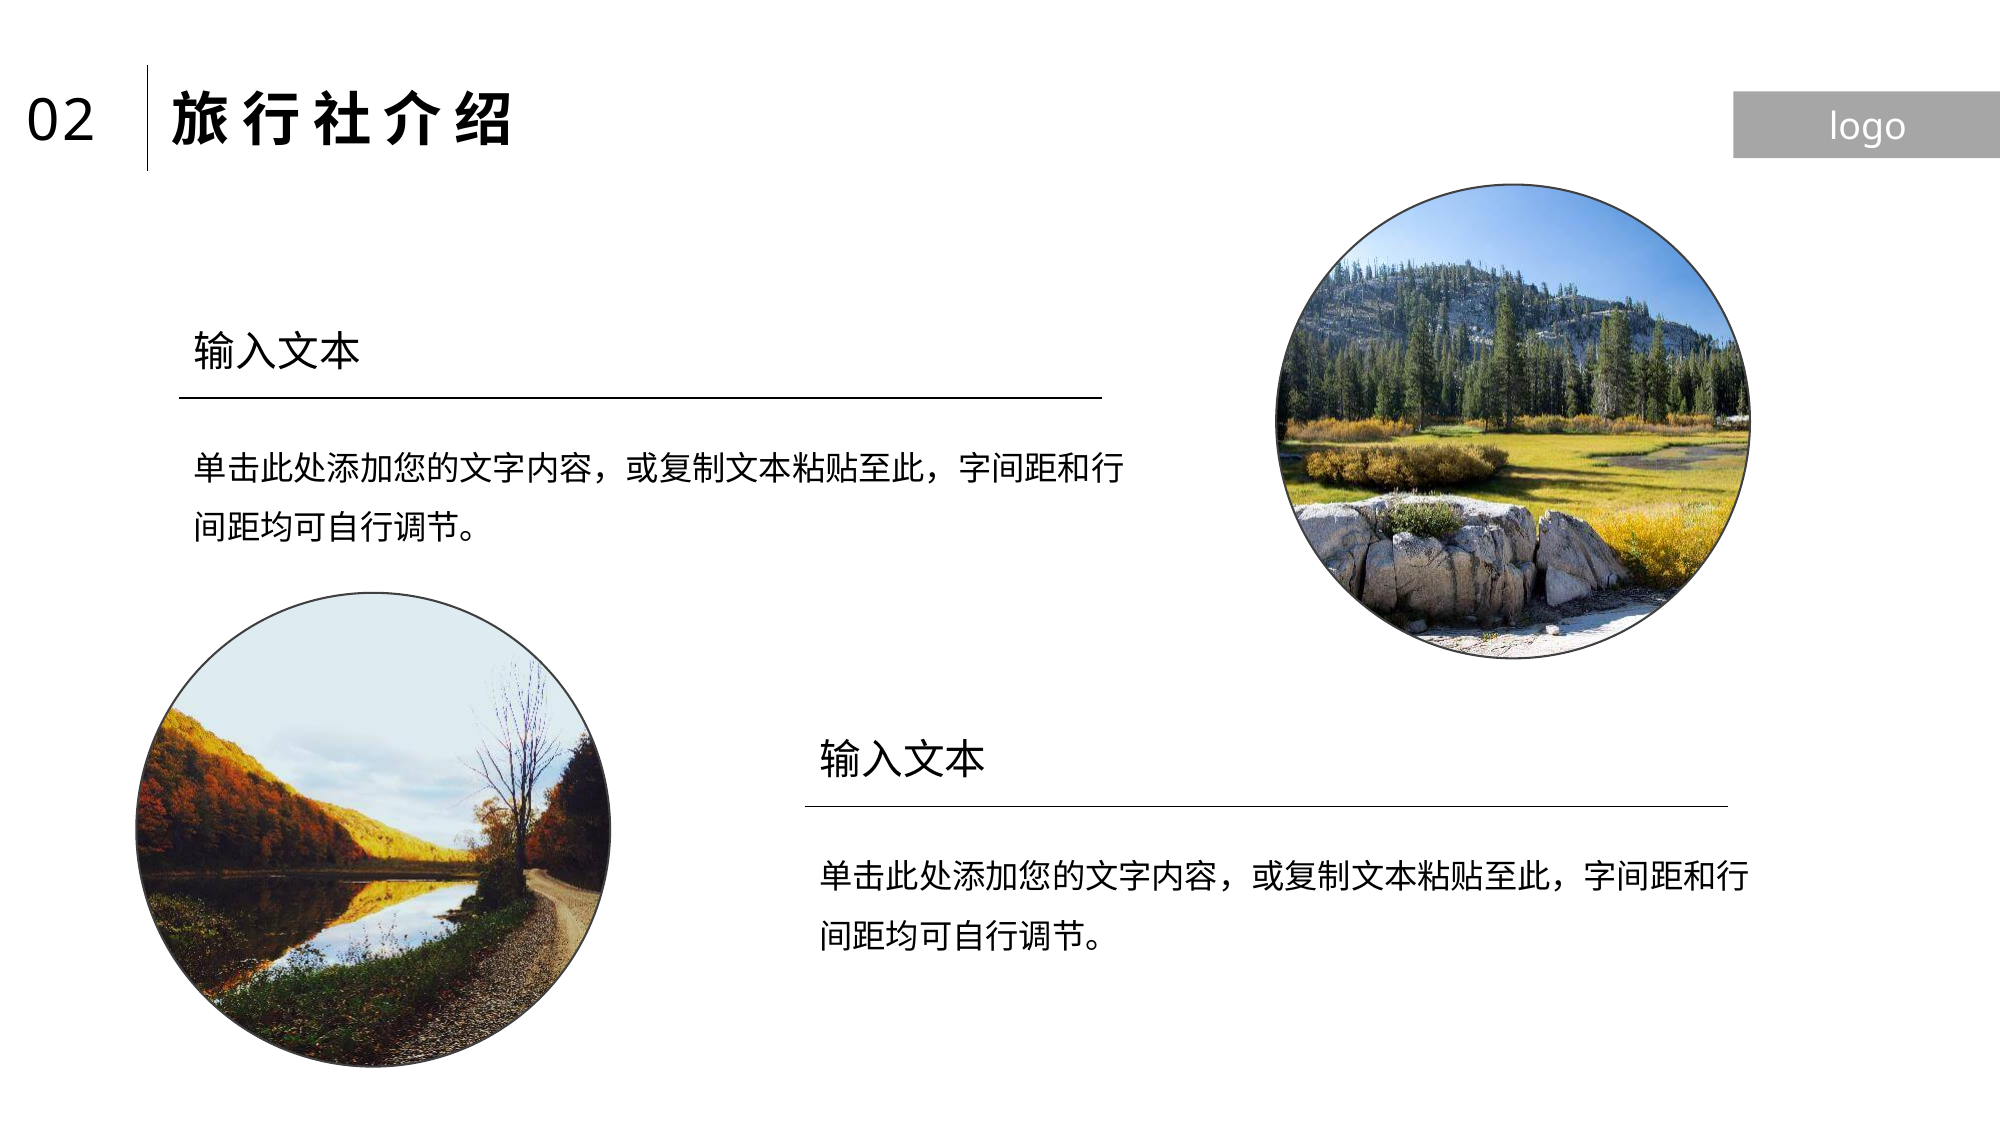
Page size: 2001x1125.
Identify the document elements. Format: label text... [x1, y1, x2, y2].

text_box logo [1732, 90, 2000, 159]
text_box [804, 700, 1767, 957]
text_box [1275, 183, 1752, 660]
text_box [135, 591, 612, 1068]
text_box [11, 64, 1048, 171]
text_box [179, 292, 1141, 549]
